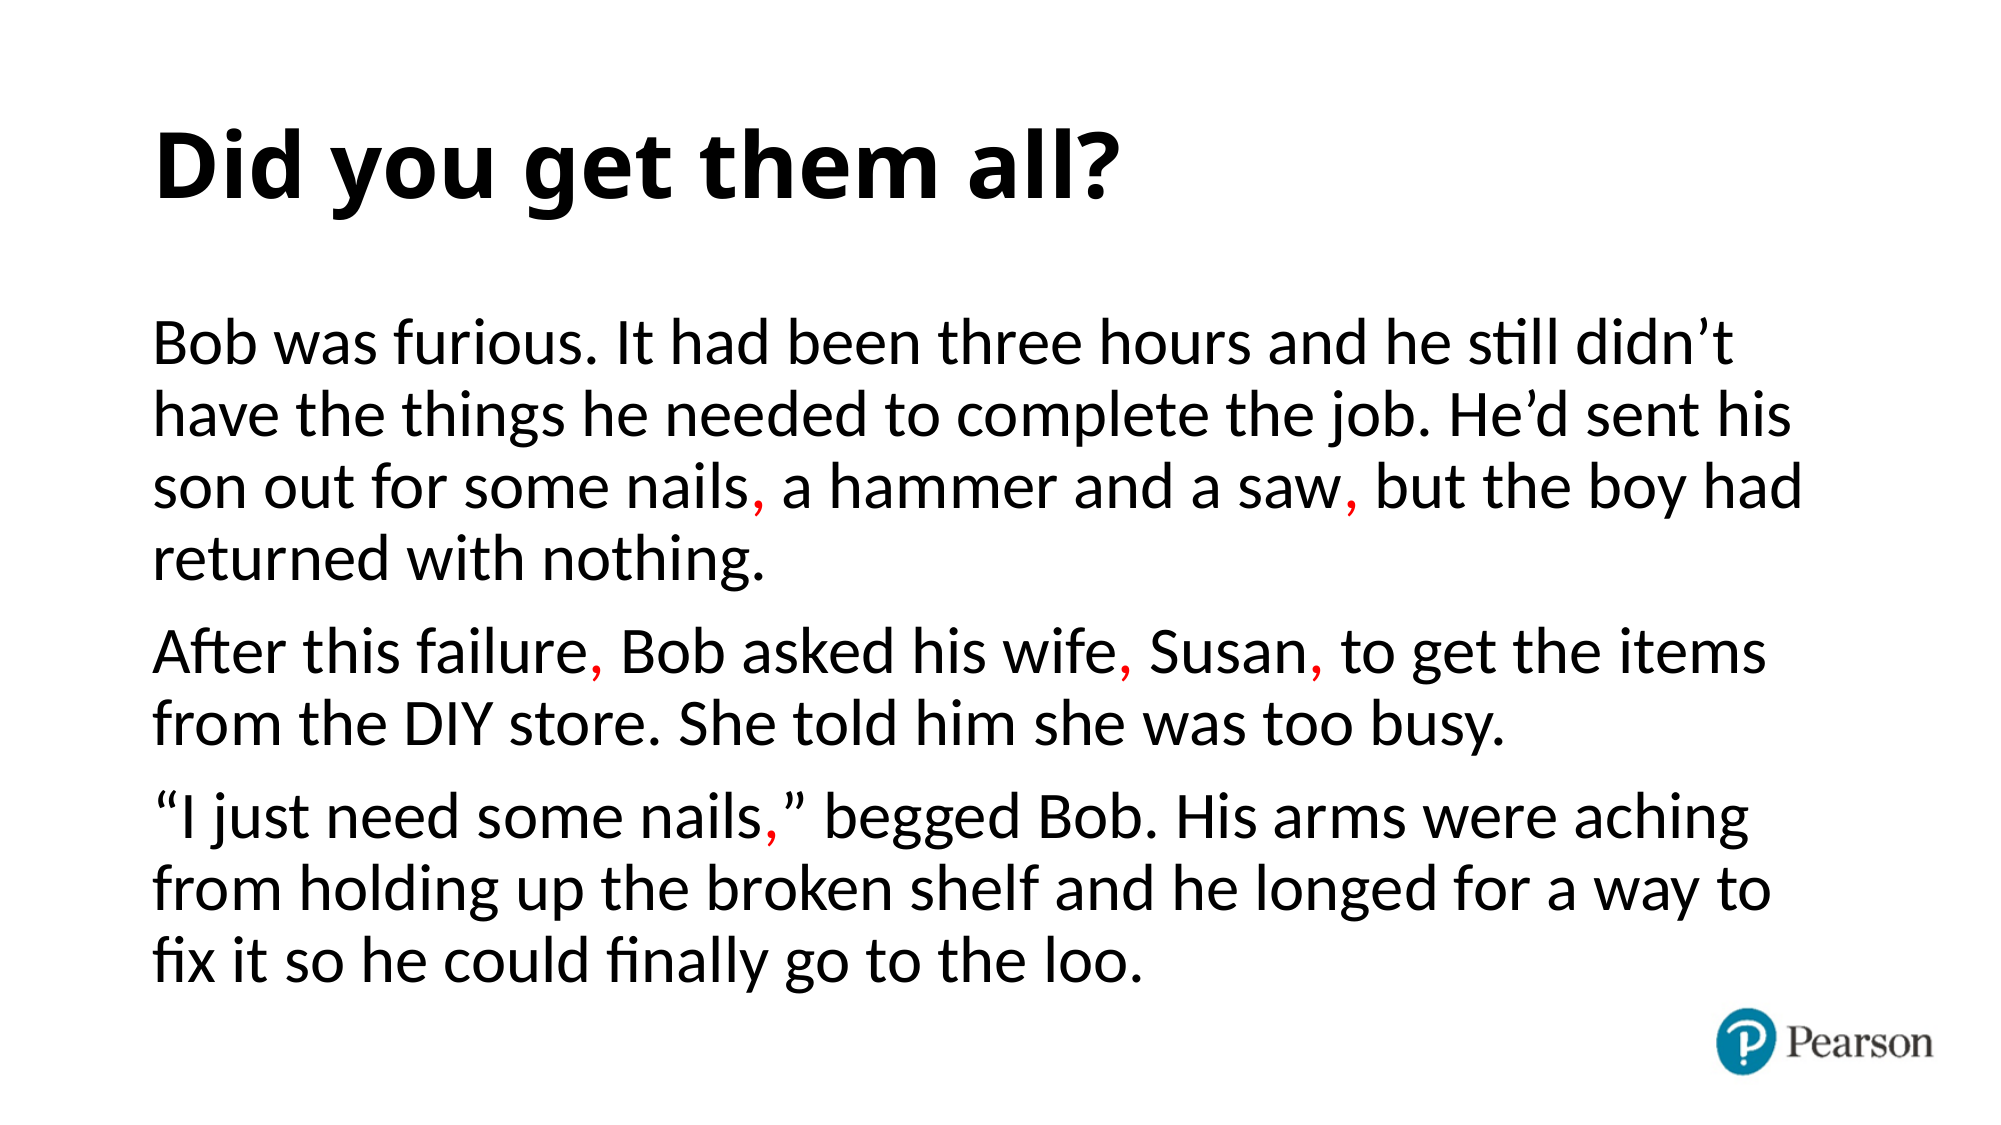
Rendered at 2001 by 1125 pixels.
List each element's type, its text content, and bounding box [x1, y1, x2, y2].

picture [1706, 993, 1944, 1086]
list Bob was furious. It had been three hours and he still didn’t have the things he needed to complete the job. He’d sent his son out for some nails, a hammer and a saw, but the boy had returned with nothing. After this failure, Bob asked his wife, Susan, to get the items from the DIY store. She told him she was too busy. “I just need some nails,” begged Bob. His arms were aching from holding up the broken shelf and he longed for a way to fix it so he could finally go to the loo. [137, 299, 1863, 1014]
title Did you get them all? [137, 59, 1863, 278]
